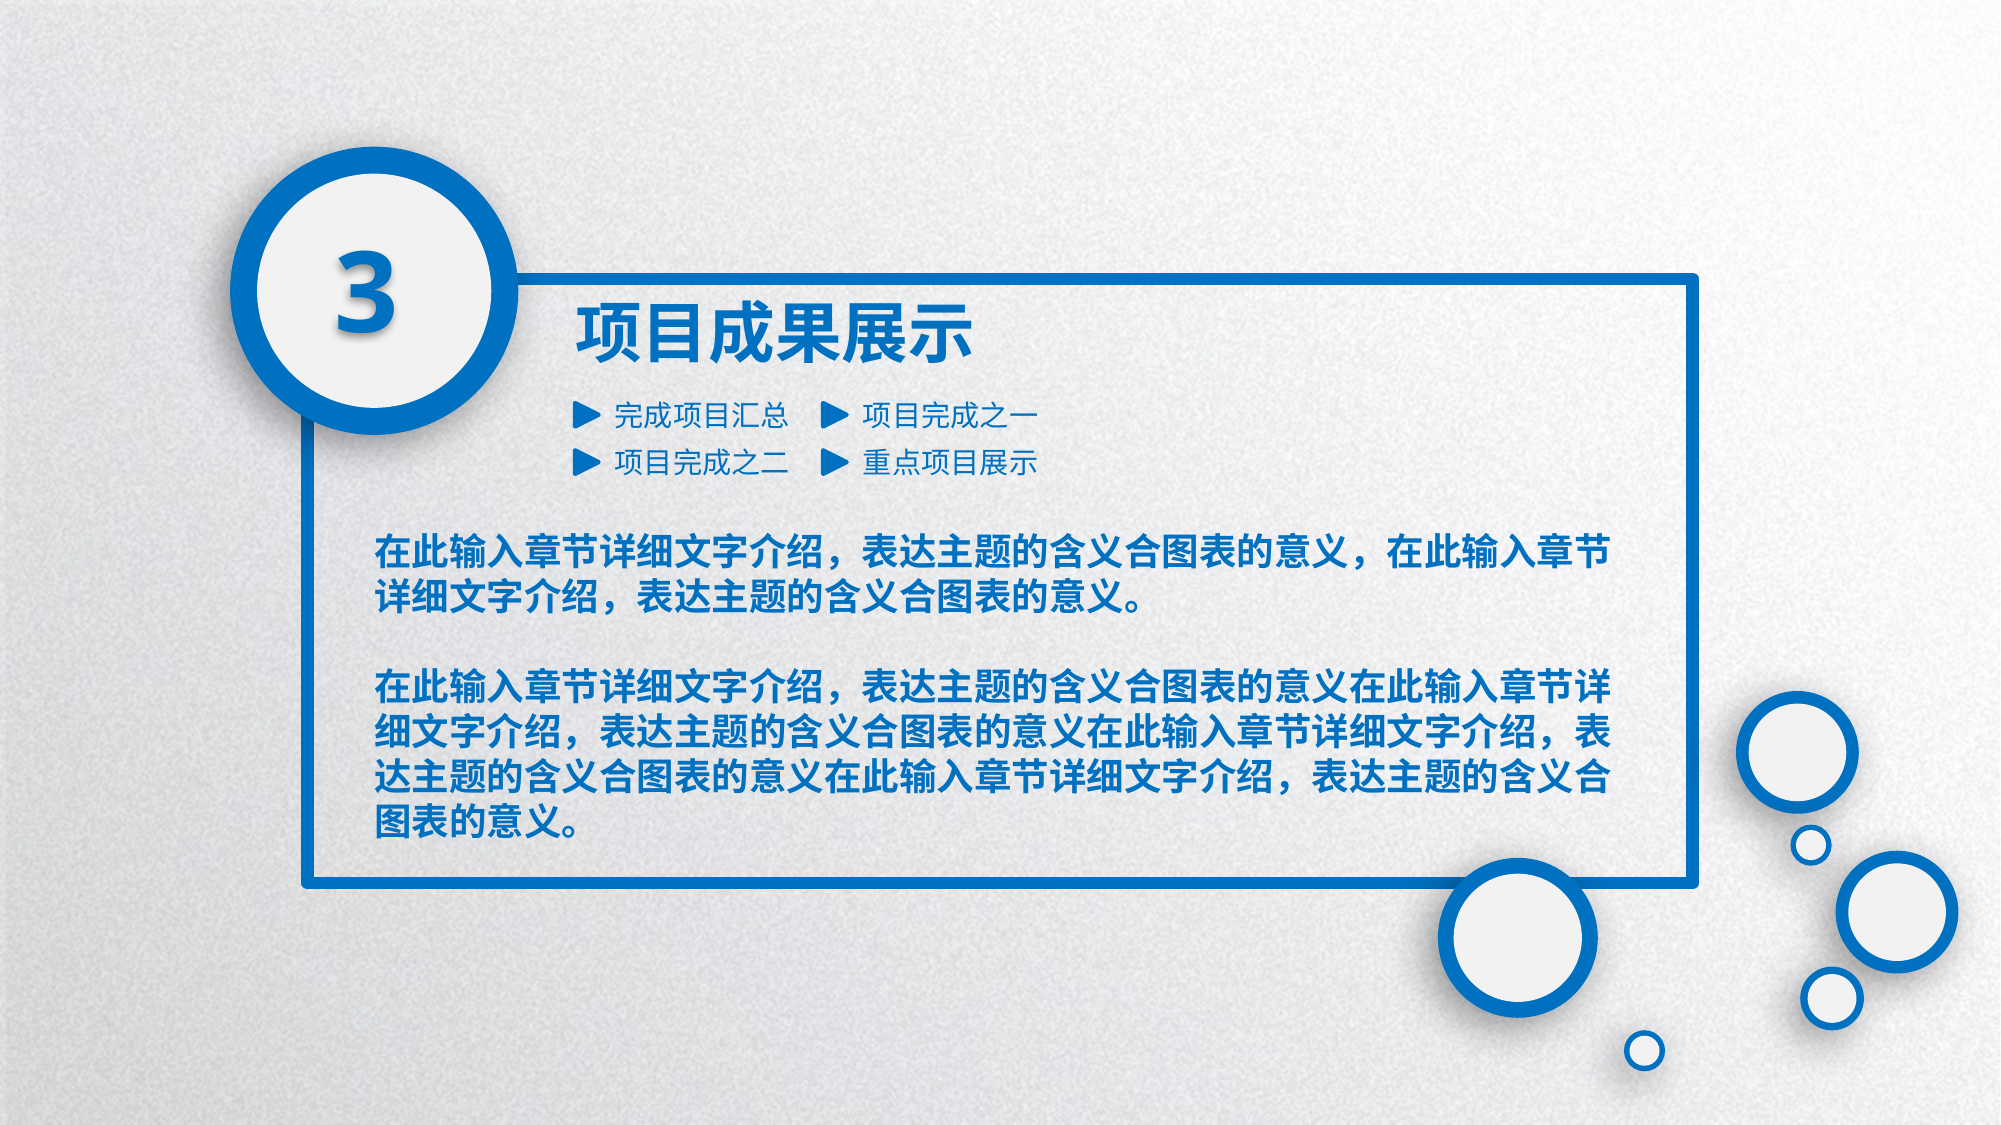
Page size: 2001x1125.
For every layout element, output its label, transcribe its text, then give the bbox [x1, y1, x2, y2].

text_box [306, 277, 1695, 885]
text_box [1837, 852, 1957, 972]
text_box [232, 148, 517, 433]
picture [0, 0, 2001, 1125]
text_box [1792, 826, 1830, 864]
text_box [1802, 968, 1862, 1029]
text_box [822, 444, 1051, 480]
text_box 项目成果展示 [575, 290, 1178, 371]
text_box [822, 396, 1051, 433]
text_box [574, 444, 803, 480]
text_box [1738, 693, 1857, 812]
text_box 在此输入章节详细文字介绍，表达主题的含义合图表的意义，在此输入章节详细文字介绍，表达主题的含义合图表的意义。 在此输入章节详细文字介绍，表达主题的含义合图表的意义在此输入章节详细文字介绍，表达主题的含义合图表的意义在此输入章节详细文字介绍，表达主题的含义合图表的意义在此输入章节详细文字介绍，表达主题的含义合图表的意义。 [374, 527, 1639, 843]
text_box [1626, 1032, 1663, 1070]
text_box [574, 396, 803, 433]
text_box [1439, 859, 1596, 1016]
